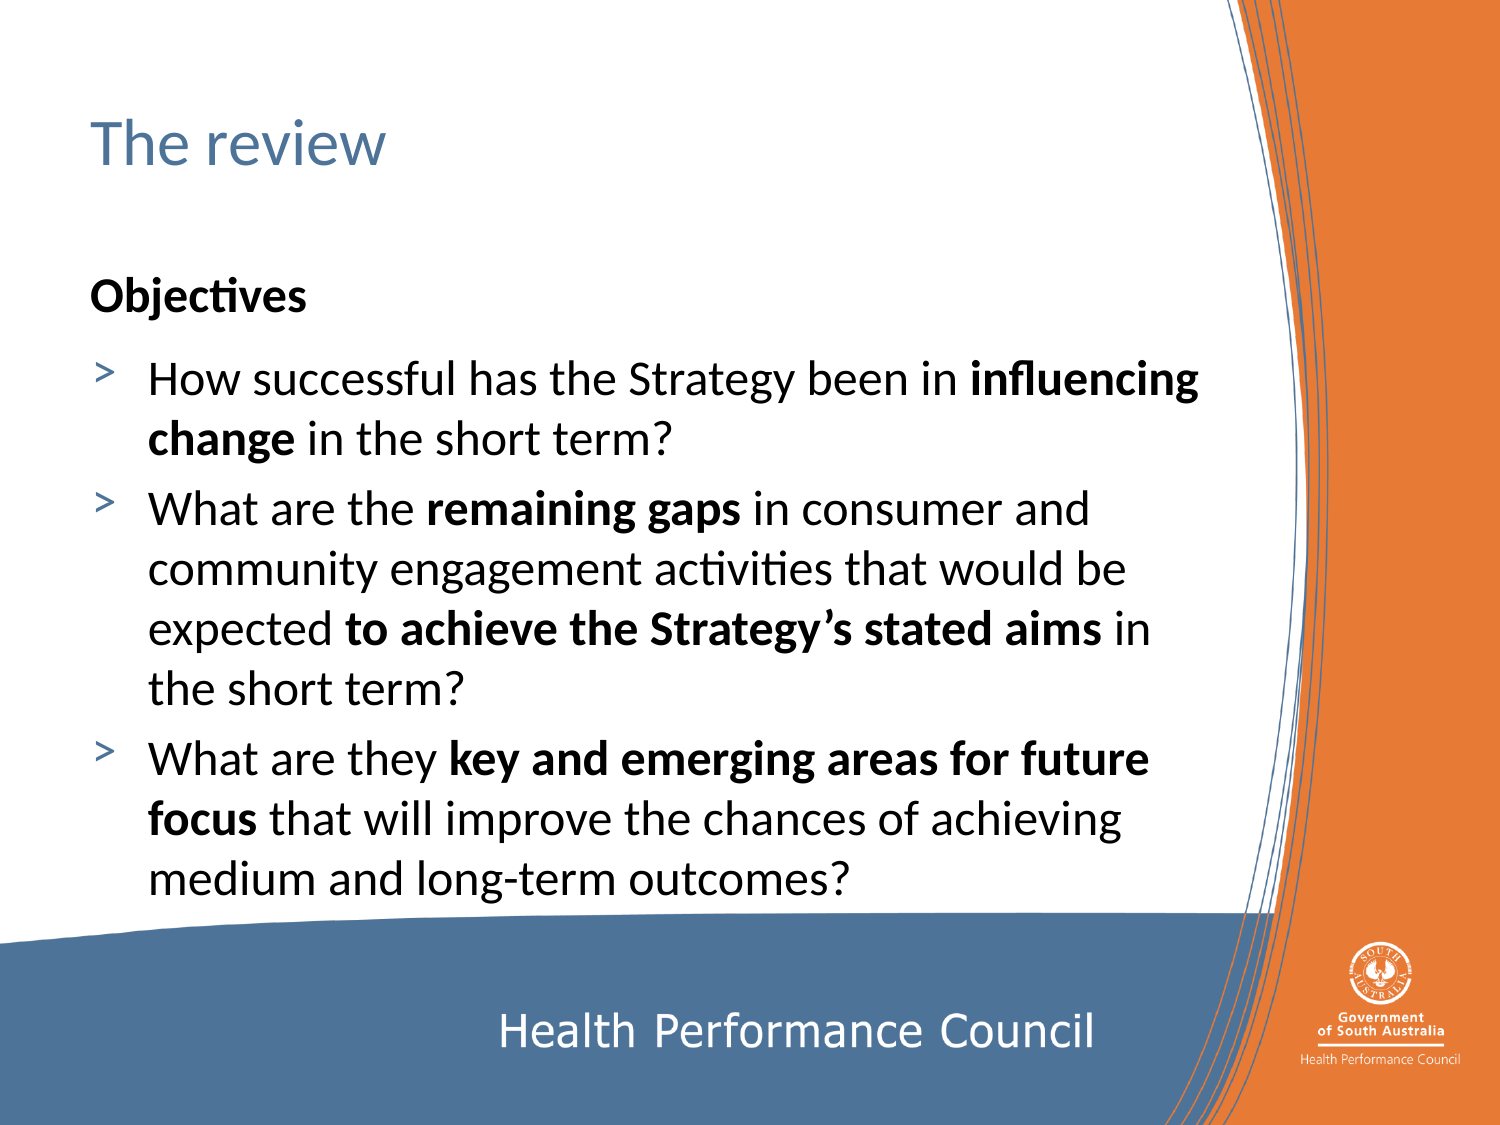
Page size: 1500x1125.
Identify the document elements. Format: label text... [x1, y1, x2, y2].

picture [0, 0, 1500, 1125]
list Objectives [75, 255, 1258, 327]
title The review [75, 45, 1103, 233]
list How successful has the Strategy been in influencing change in the short term? What are the remaining gaps in consumer and community engagement activities that would be expected to achieve the Strategy’s stated aims in the short term? What are they key and emerging areas for future focus that will improve the chances of achieving medium and long-term outcomes? [76, 338, 1235, 906]
